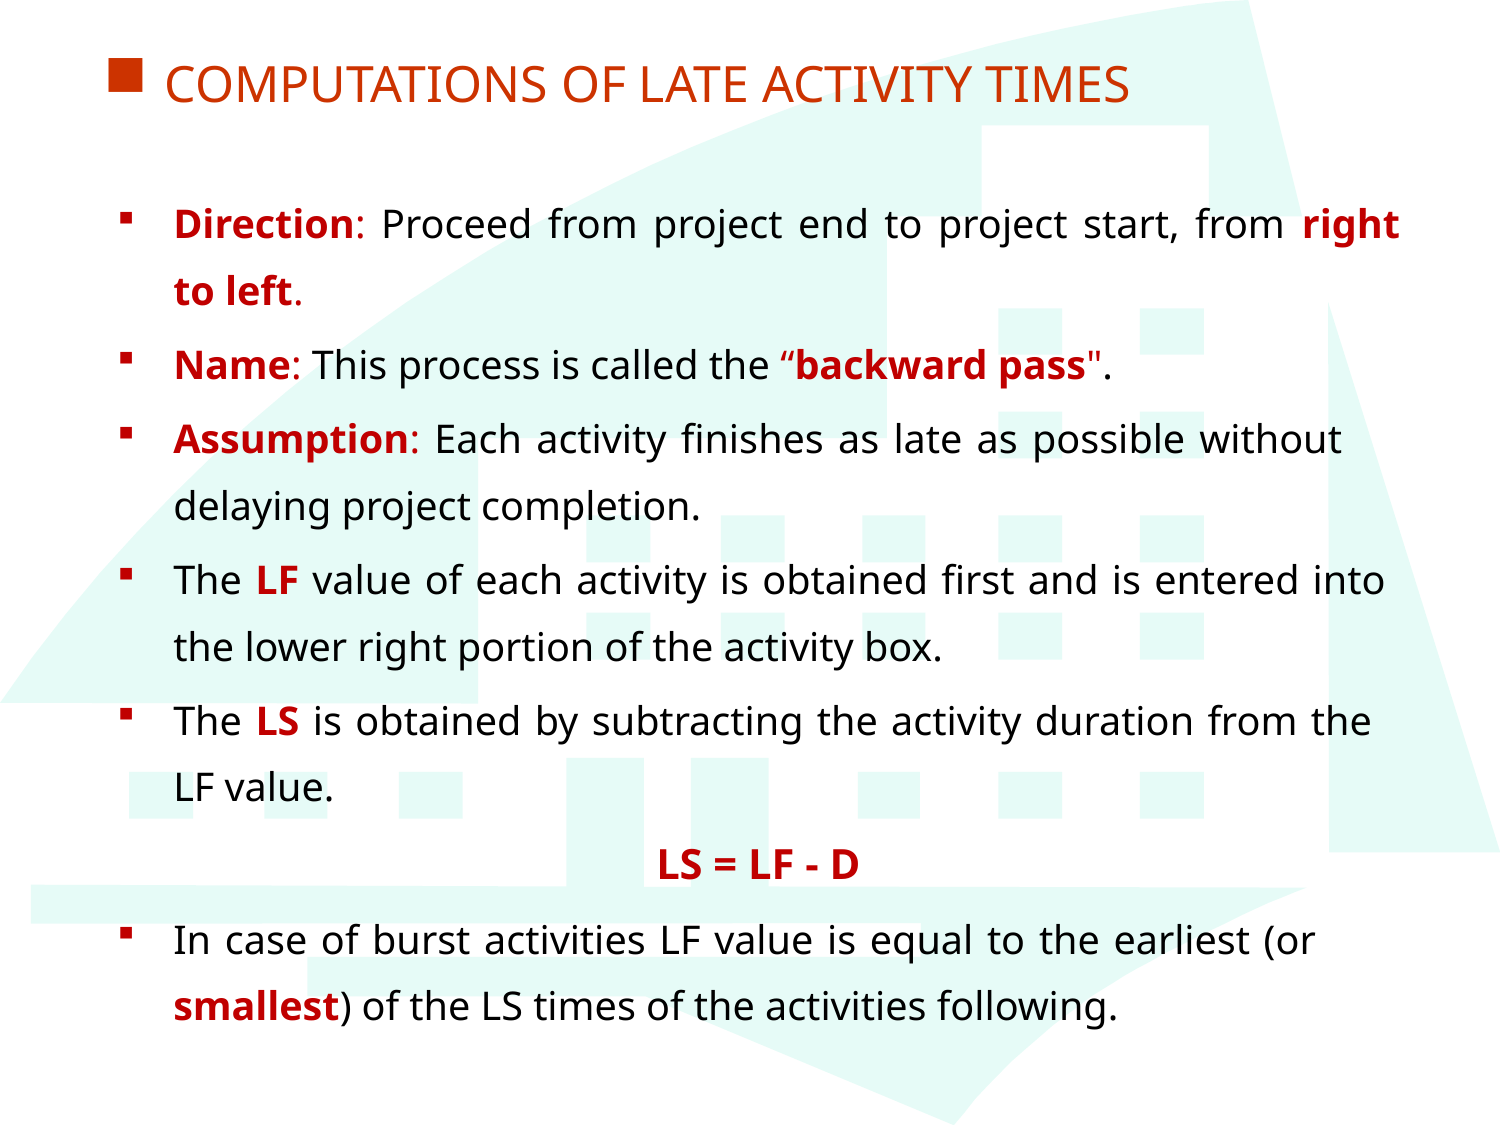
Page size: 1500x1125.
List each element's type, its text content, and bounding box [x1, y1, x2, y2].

text_box COMPUTATIONS OF LATE ACTIVITY TIMES [102, 52, 1238, 138]
list Direction: Proceed from project end to project start, from right to left. Name: This process is called the “backward pass". Assumption: Each activity finishes as late as possible without delaying project completion. The LF value of each activity is obtained first and is entered into the lower right portion of the activity box. The LS is obtained by subtracting the activity duration from the LF value. LS = LF - D In case of burst activities LF value is equal to the earliest (or smallest) of the LS times of the activities following. [102, 172, 1415, 1057]
